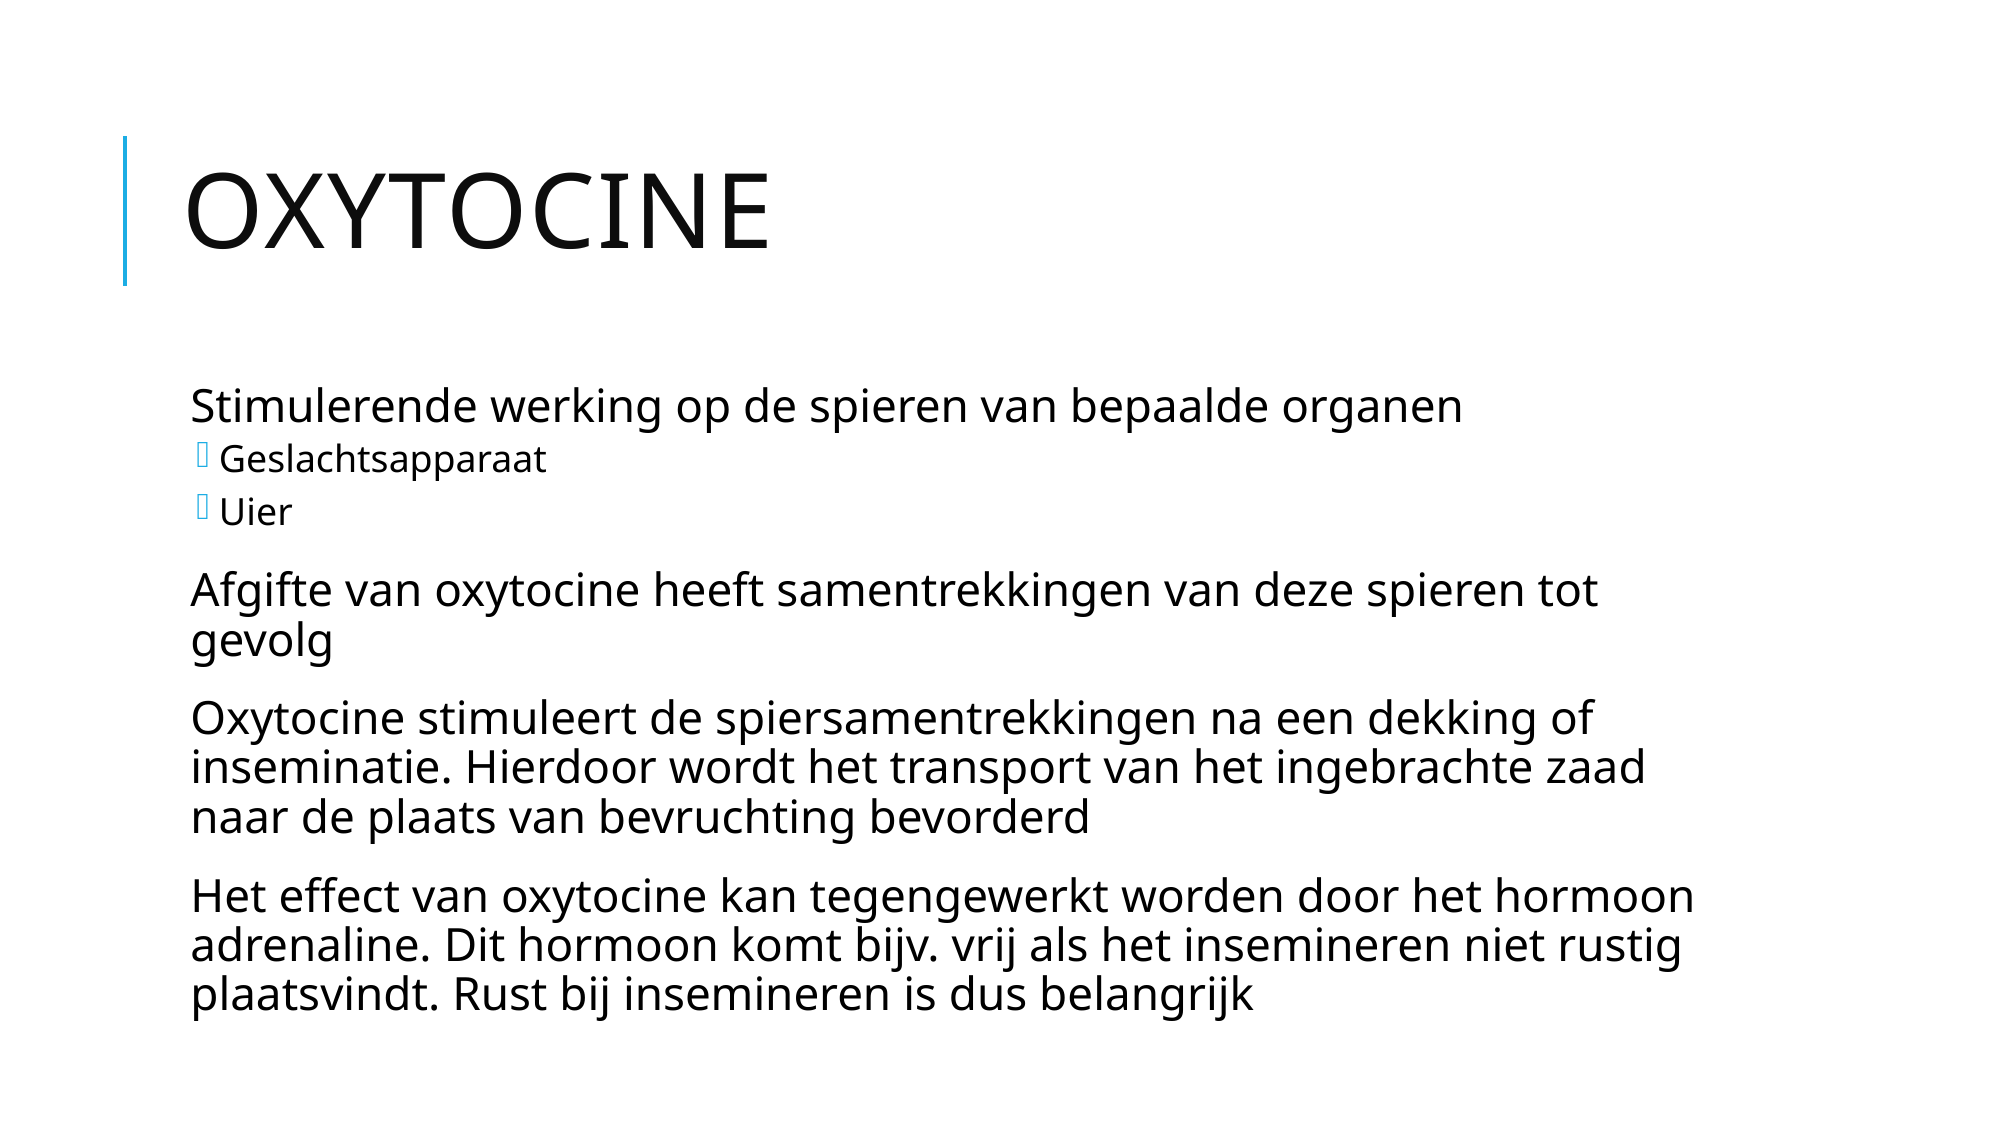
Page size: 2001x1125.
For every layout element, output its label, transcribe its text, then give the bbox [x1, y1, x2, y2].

list Stimulerende werking op de spieren van bepaalde organen Geslachtsapparaat Uier Afgifte van oxytocine heeft samentrekkingen van deze spieren tot gevolg Oxytocine stimuleert de spiersamentrekkingen na een dekking of inseminatie. Hierdoor wordt het transport van het ingebrachte zaad naar de plaats van bevruchting bevorderd Het effect van oxytocine kan tegengewerkt worden door het hormoon adrenaline. Dit hormoon komt bijv. vrij als het insemineren niet rustig plaatsvindt. Rust bij insemineren is dus belangrijk [168, 375, 1763, 1100]
title oxytocine [168, 96, 1763, 342]
